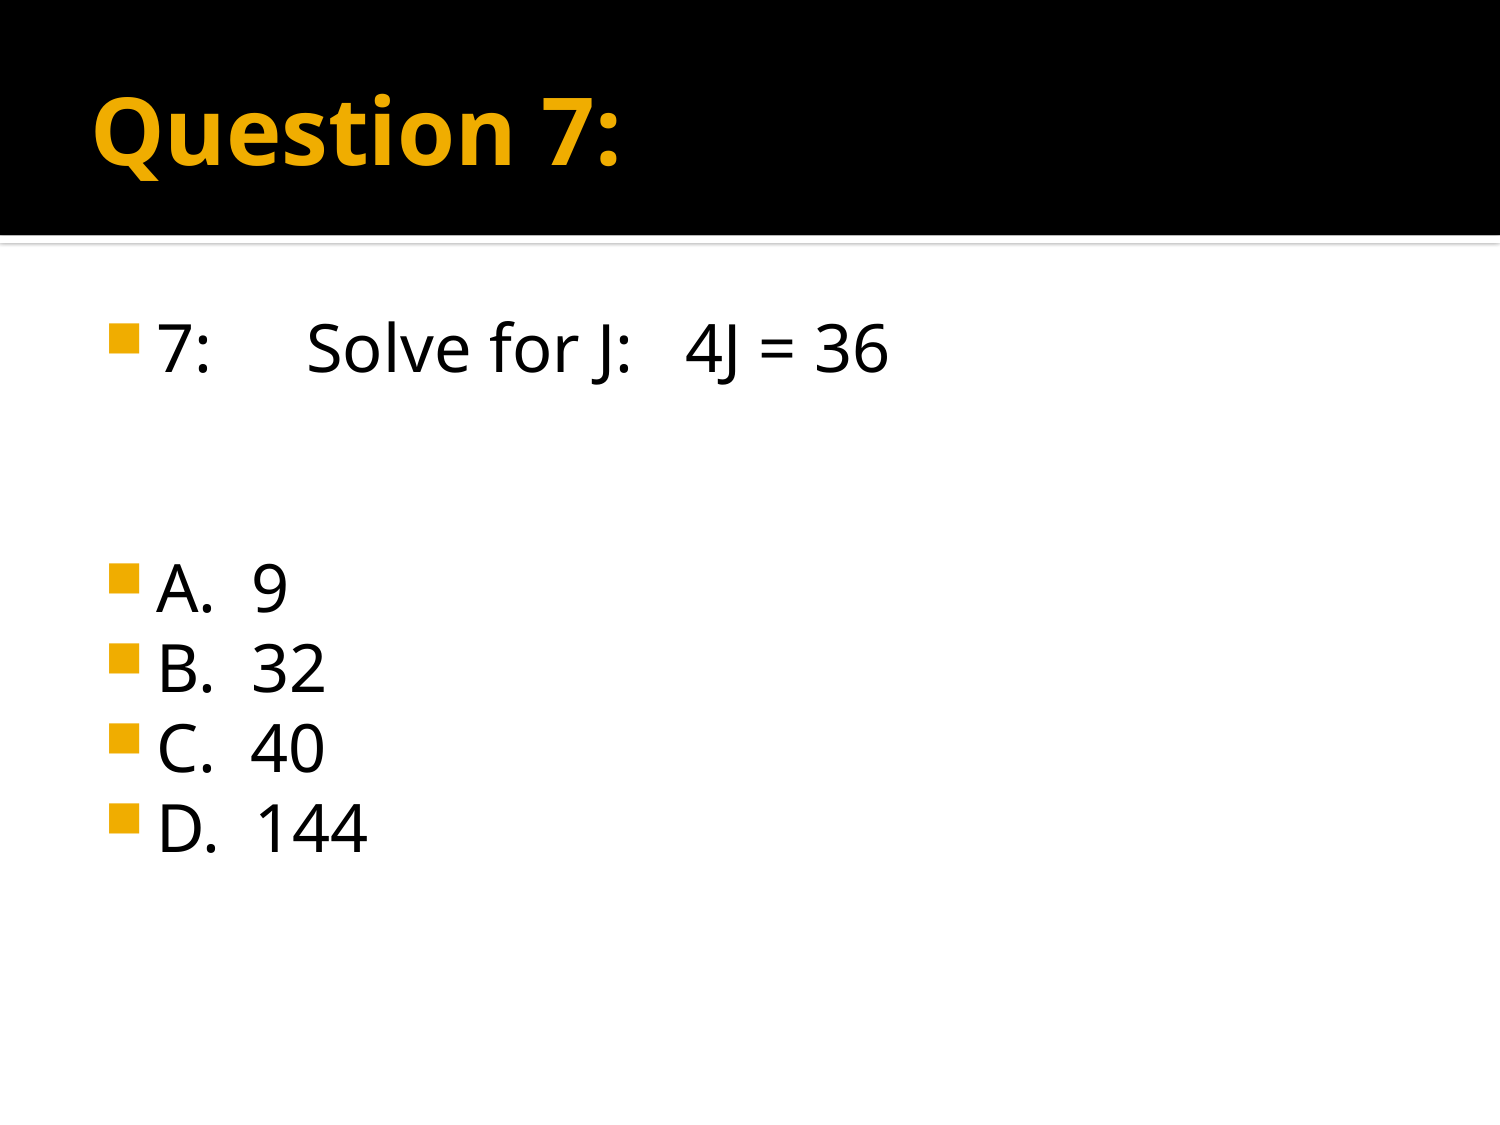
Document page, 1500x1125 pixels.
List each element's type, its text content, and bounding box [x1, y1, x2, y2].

title Question 7: [75, 25, 1425, 231]
list 7: Solve for J: 4J = 36 A. 9 B. 32 C. 40 D. 144 [75, 291, 1425, 1050]
